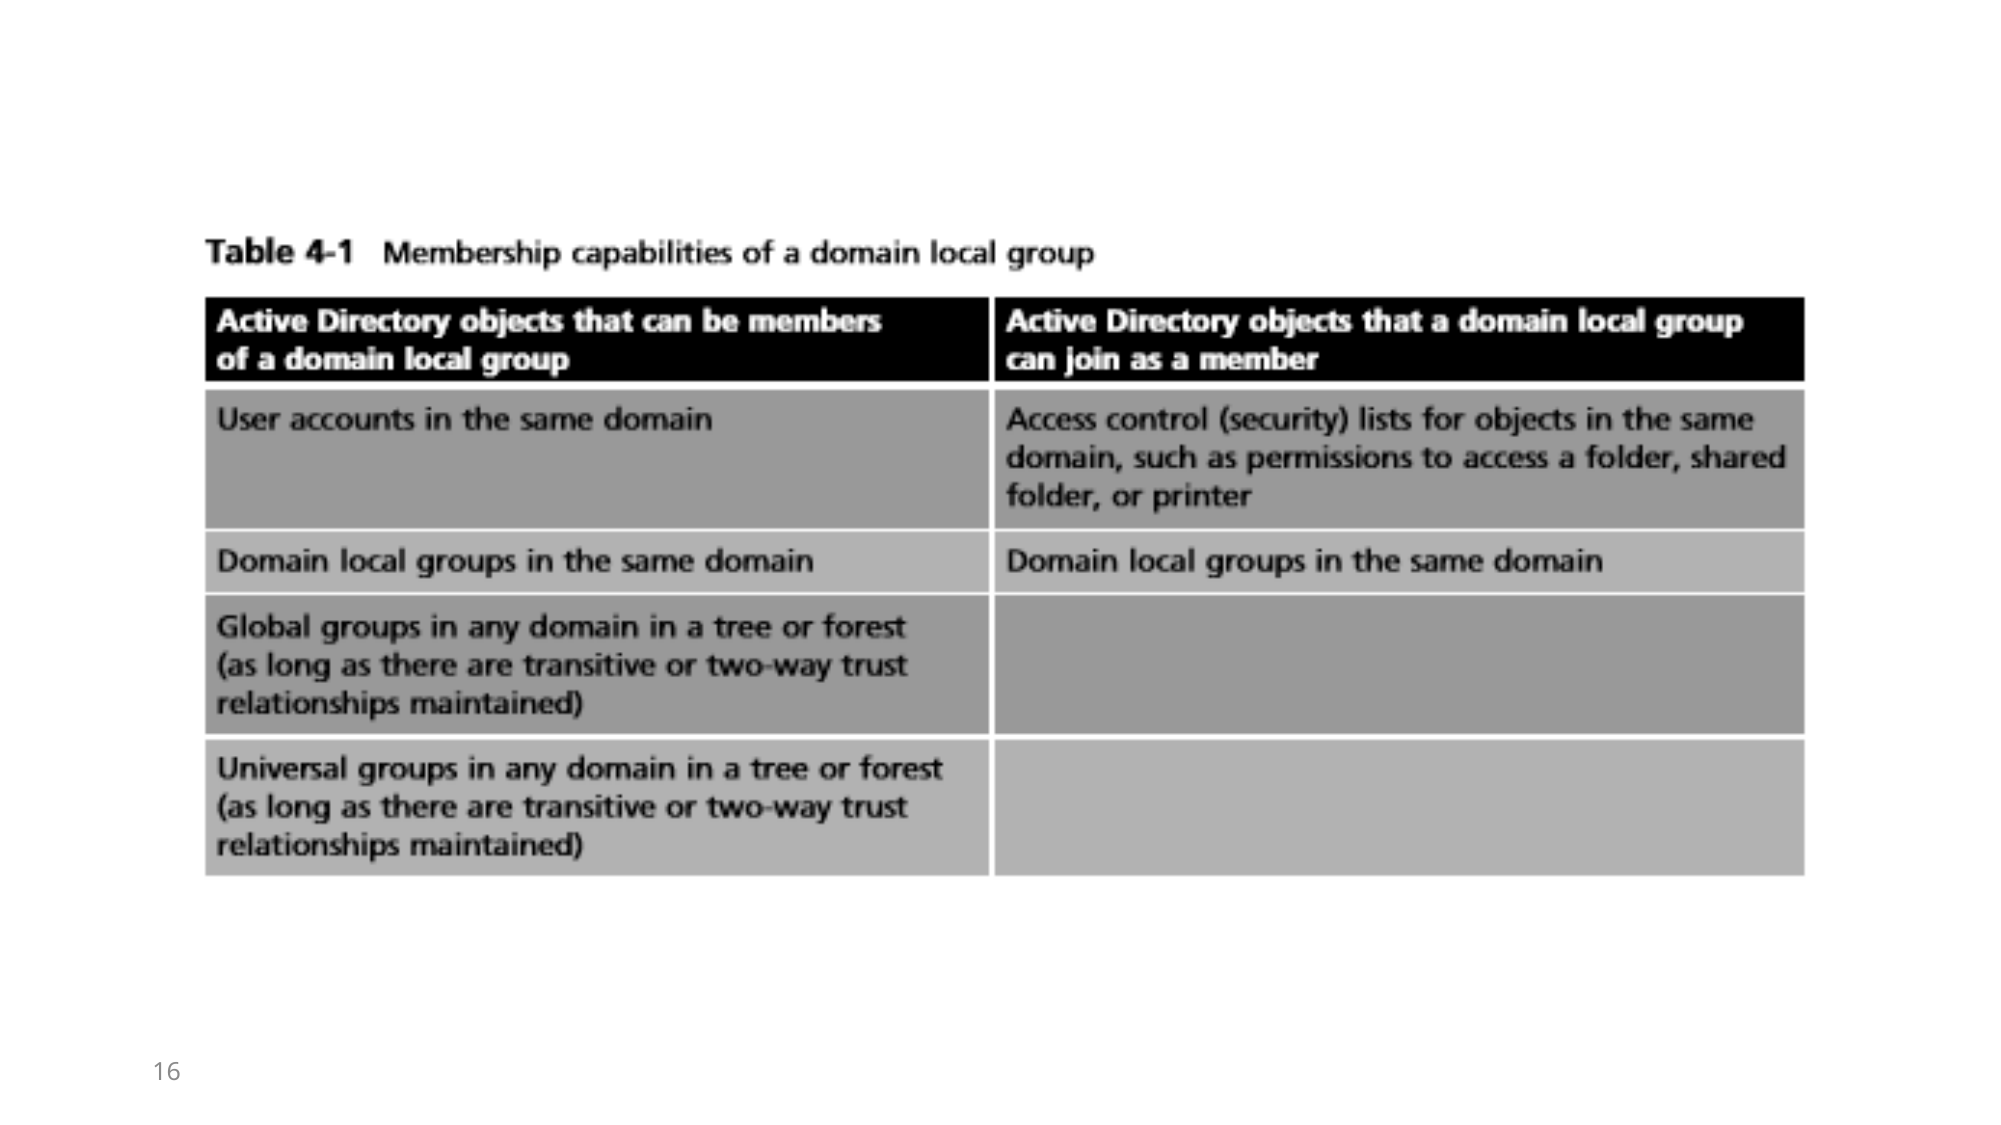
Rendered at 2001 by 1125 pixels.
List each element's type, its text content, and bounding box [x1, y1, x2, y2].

slide_number 16 [137, 1042, 588, 1103]
picture [203, 201, 1827, 892]
